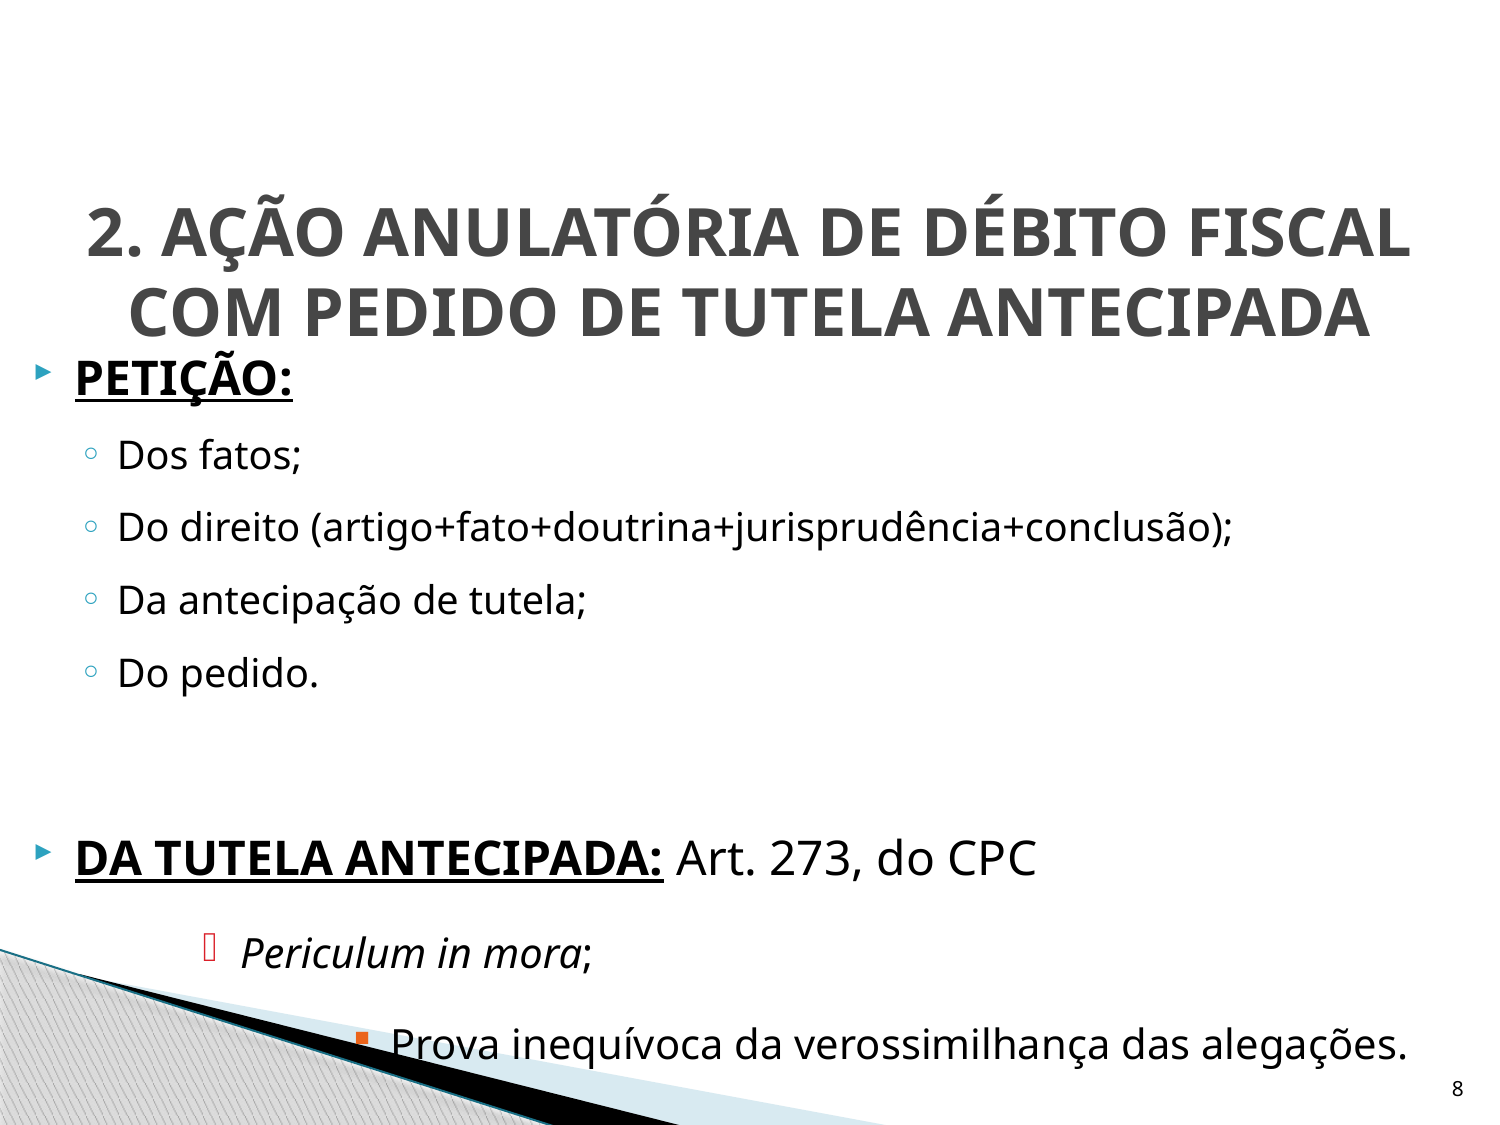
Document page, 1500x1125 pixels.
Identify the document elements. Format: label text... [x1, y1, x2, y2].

list PETIÇÃO: Dos fatos; Do direito (artigo+fato+doutrina+jurisprudência+conclusão); Da antecipação de tutela; Do pedido. DA TUTELA ANTECIPADA: Art. 273, do CPC Periculum in mora; Prova inequívoca da verossimilhança das alegações. [0, 339, 1477, 1032]
footer [718, 1051, 1105, 1112]
slide_number 8 [1418, 1051, 1479, 1112]
title 2. AÇÃO ANULATÓRIA DE DÉBITO FISCAL COM PEDIDO DE TUTELA ANTECIPADA [0, 199, 1500, 340]
